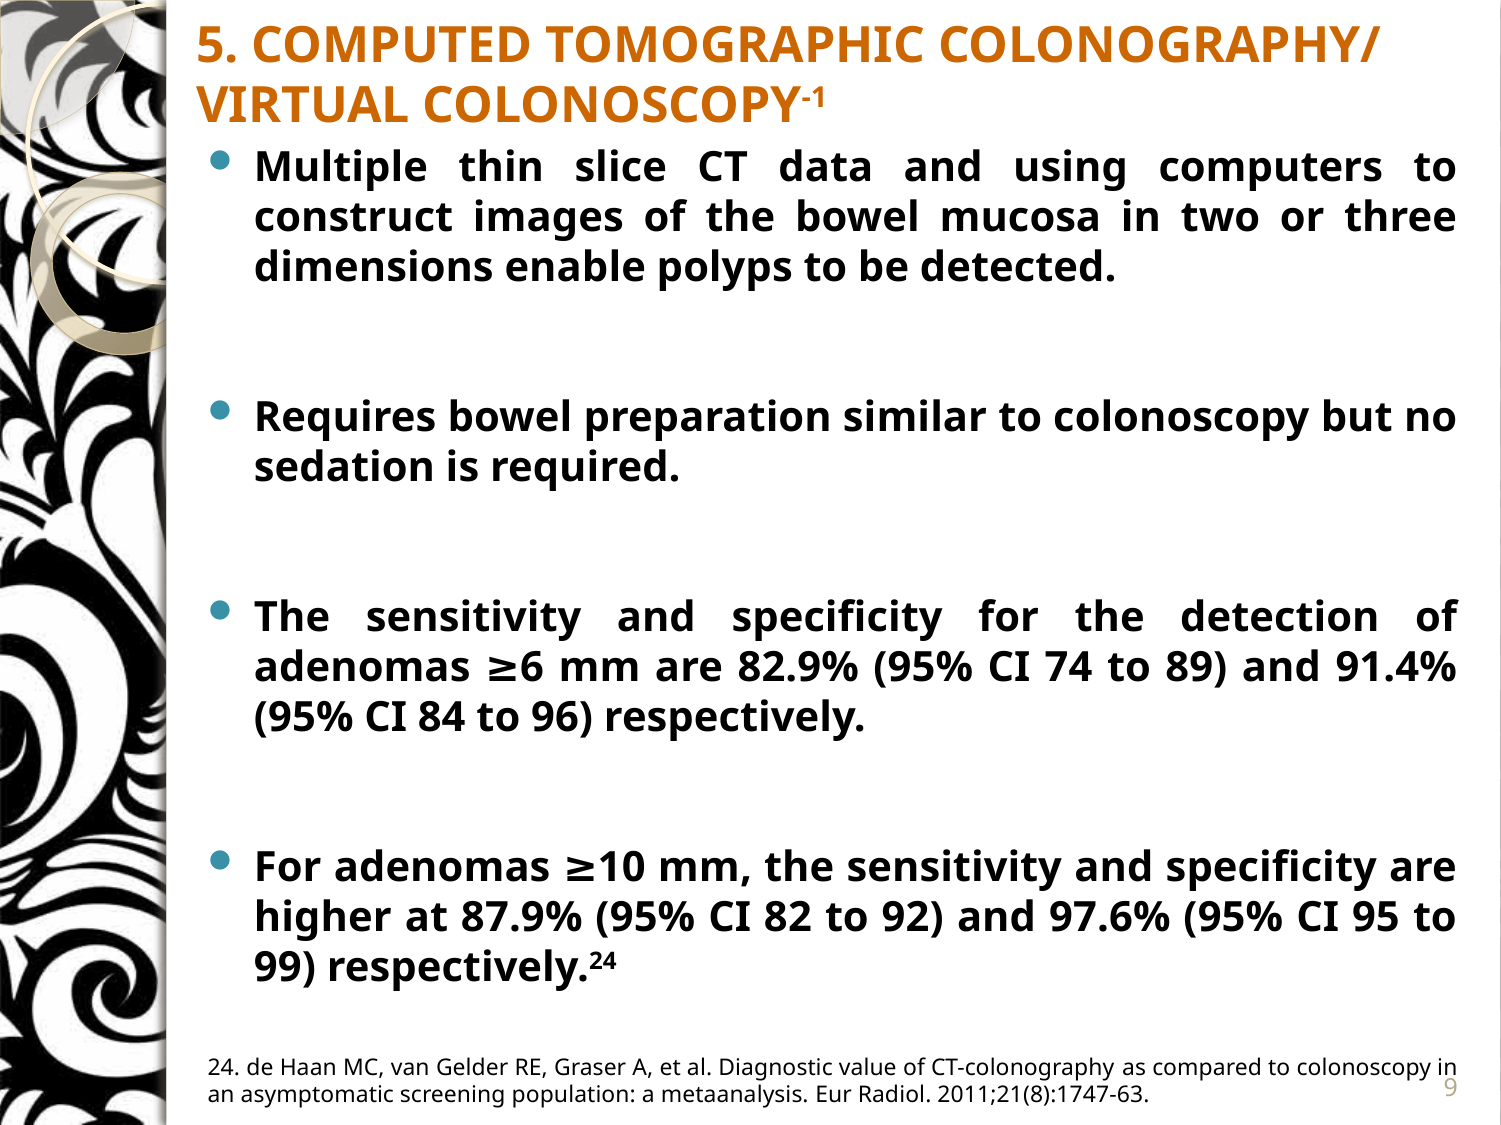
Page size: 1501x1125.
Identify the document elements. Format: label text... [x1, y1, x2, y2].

picture [53, 241, 158, 332]
list Multiple thin slice CT data and using computers to construct images of the bowel mucosa in two or three dimensions enable polyps to be detected. Requires bowel preparation similar to colonoscopy but no sedation is required. The sensitivity and specificity for the detection of adenomas ≥6 mm are 82.9% (95% CI 74 to 89) and 91.4% (95% CI 84 to 96) respectively. For adenomas ≥10 mm, the sensitivity and specificity are higher at 87.9% (95% CI 82 to 92) and 97.6% (95% CI 95 to 99) respectively.24 24. de Haan MC, van Gelder RE, Graser A, et al. Diagnostic value of CT-colonography as compared to colonoscopy in an asymptomatic screening population: a metaanalysis. Eur Radiol. 2011;21(8):1747-63. [179, 132, 1473, 1105]
picture [32, 13, 158, 207]
title 5. COMPUTED TOMOGRAPHIC COLONOGRAPHY/ VIRTUAL COLONOSCOPY-1 [181, 0, 1469, 132]
picture [0, 134, 162, 1125]
slide_number 9 [1413, 1034, 1489, 1113]
picture [136, 0, 159, 4]
picture [62, 195, 158, 279]
